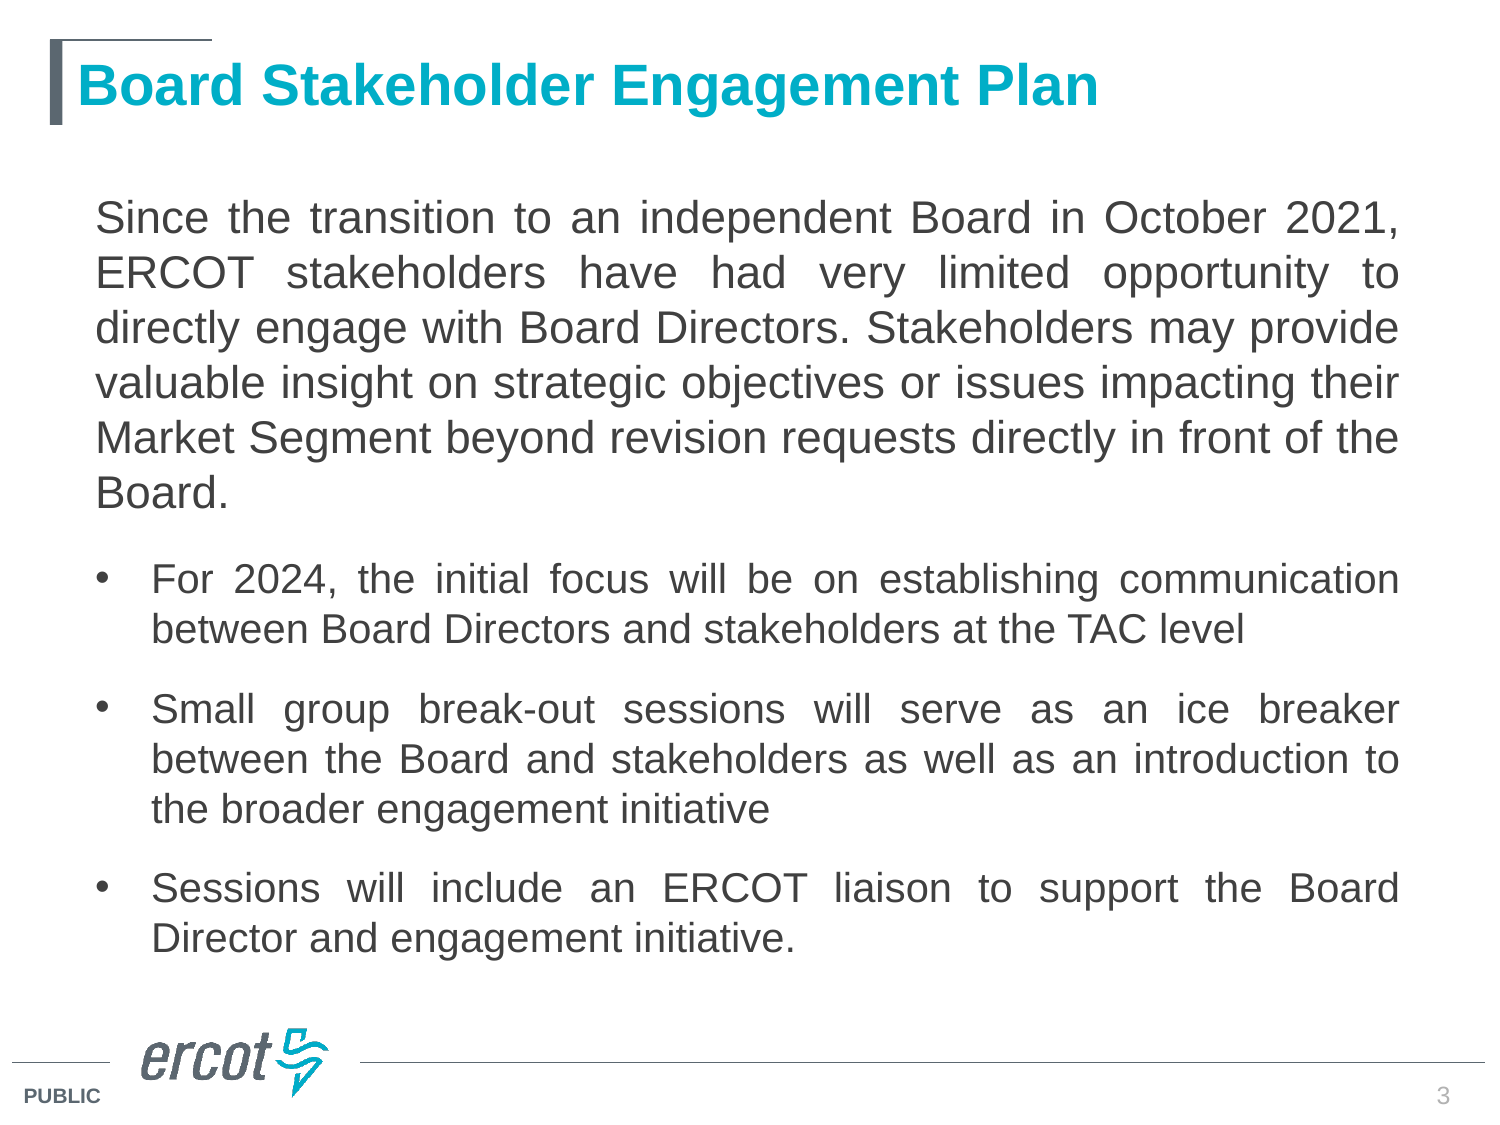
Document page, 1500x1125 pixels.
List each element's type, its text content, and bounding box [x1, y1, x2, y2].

slide_number 3 [1400, 1076, 1488, 1113]
picture [137, 1070, 332, 1100]
text_box Since the transition to an independent Board in October 2021, ERCOT stakeholders have had very limited opportunity to directly engage with Board Directors. Stakeholders may provide valuable insight on strategic objectives or issues impacting their Market Segment beyond revision requests directly in front of the Board. For 2024, the initial focus will be on establishing communication between Board Directors and stakeholders at the TAC level Small group break-out sessions will serve as an ice breaker between the Board and stakeholders as well as an introduction to the broader engagement initiative Sessions will include an ERCOT liaison to support the Board Director and engagement initiative. [49, 142, 1446, 1070]
title Board Stakeholder Engagement Plan [62, 39, 1450, 125]
